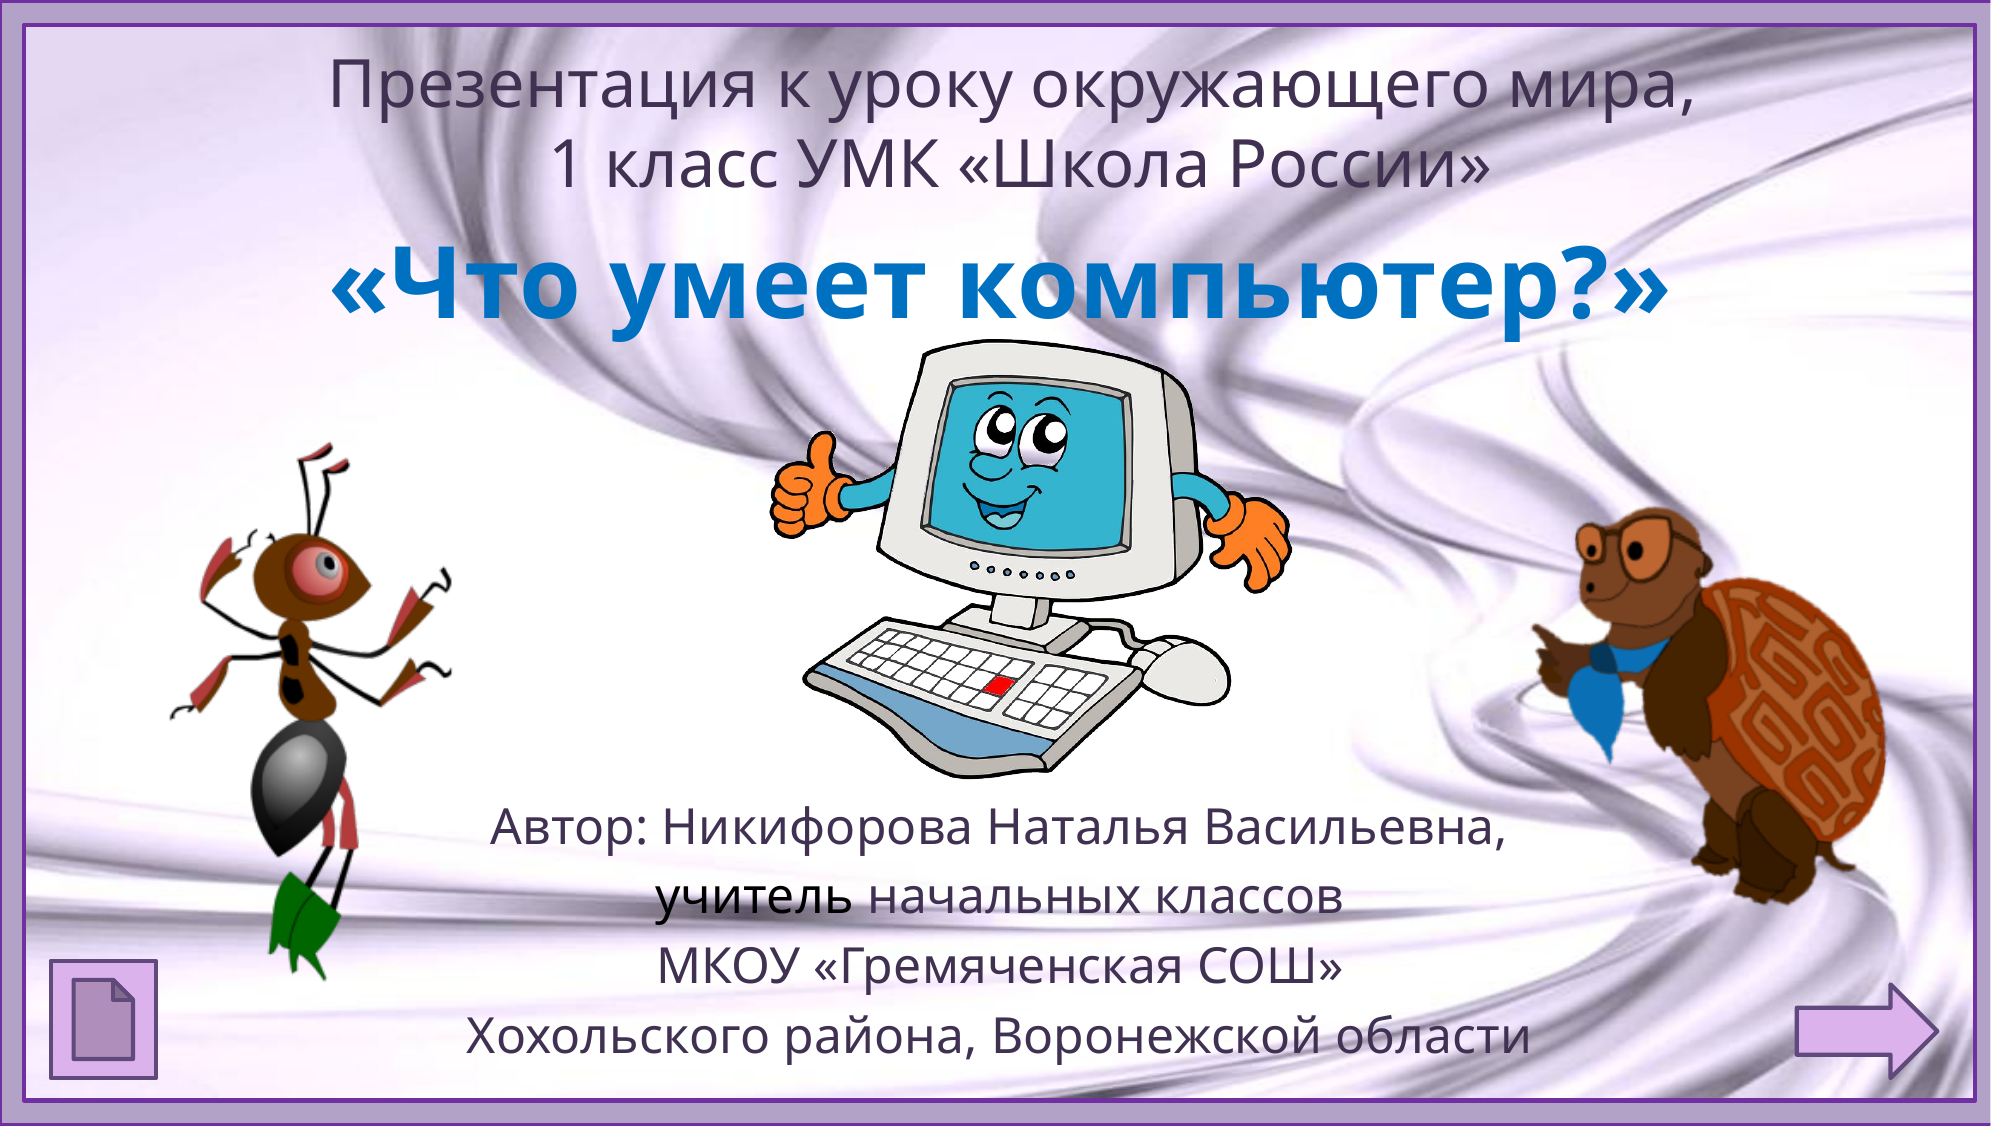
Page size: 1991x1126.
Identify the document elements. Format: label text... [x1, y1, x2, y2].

title Презентация к уроку окружающего мира, 1 класс УМК «Школа России» [92, 0, 1933, 211]
text_box [49, 959, 158, 1080]
subtitle Автор: Никифорова Наталья Васильевна, учитель начальных классов МКОУ «Гремяченская СОШ» Хохольского района, Воронежской области [303, 785, 1697, 1073]
text_box [1794, 982, 1940, 1081]
text_box «Что умеет компьютер?» [57, 211, 1945, 346]
picture [26, 27, 1973, 1098]
